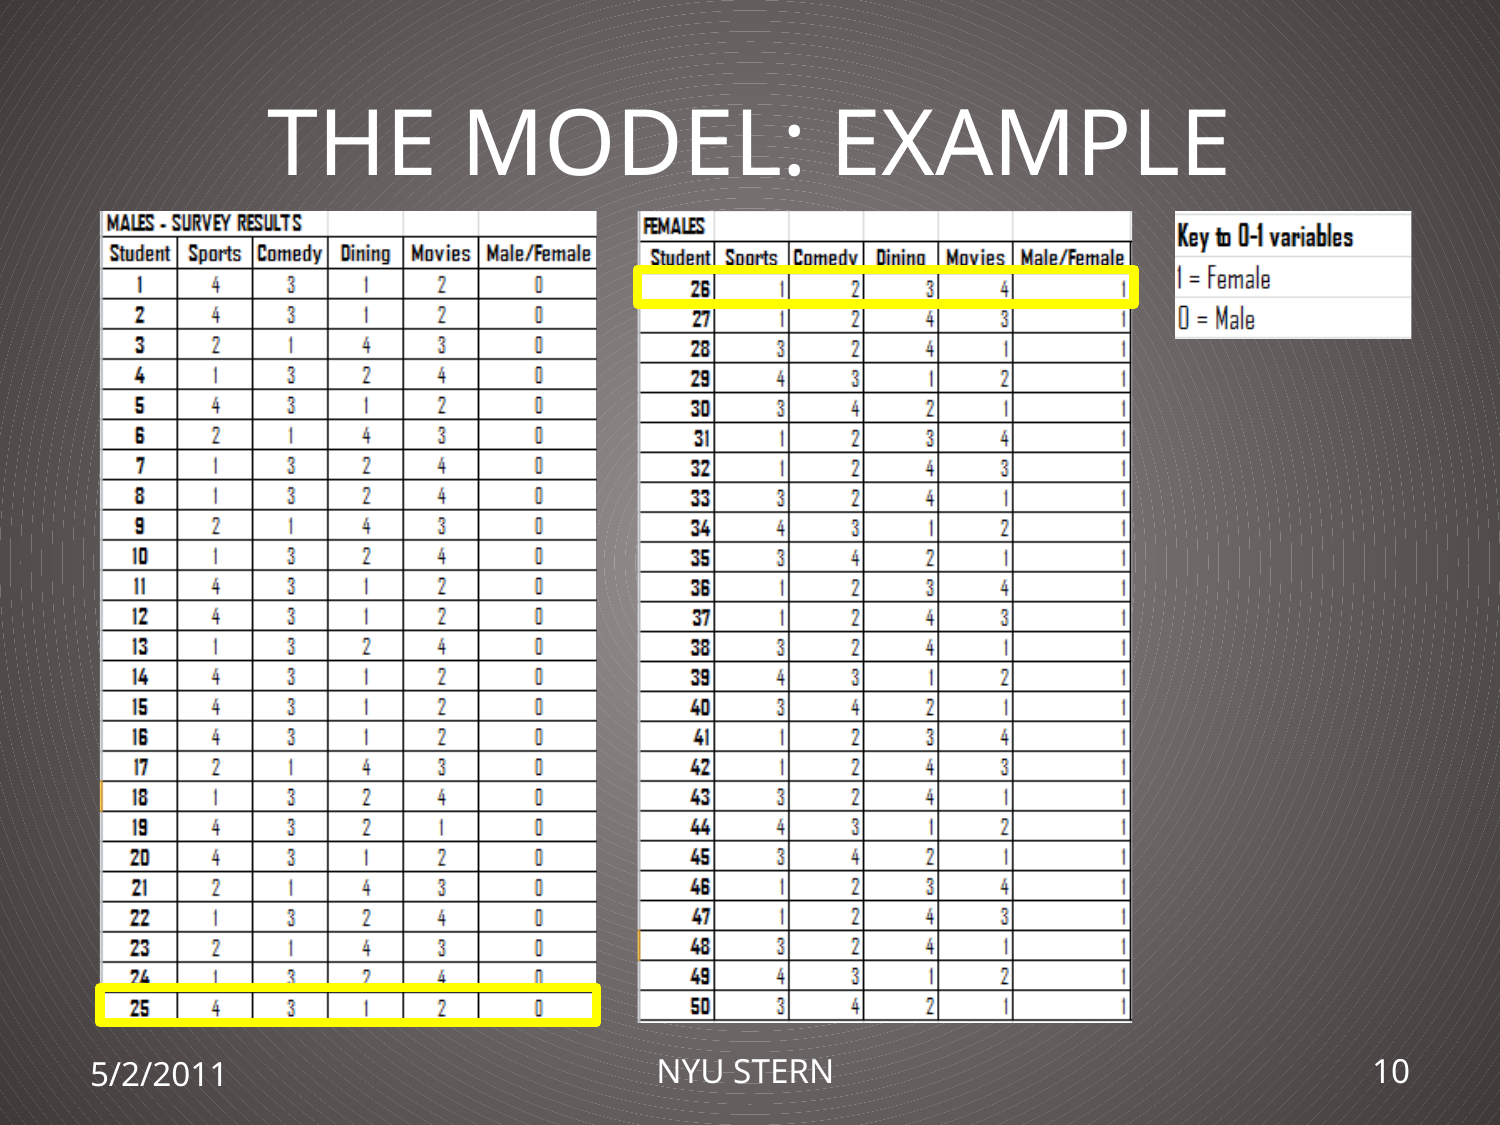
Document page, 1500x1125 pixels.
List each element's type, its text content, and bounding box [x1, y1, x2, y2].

picture [1174, 211, 1412, 340]
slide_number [75, 1042, 425, 1103]
slide_number 10 [1074, 1042, 1425, 1103]
footer NYU STERN [512, 1042, 988, 1103]
title THE MODEL: EXAMPLE [75, 45, 1425, 233]
picture [637, 211, 1133, 1023]
picture [99, 211, 597, 1023]
